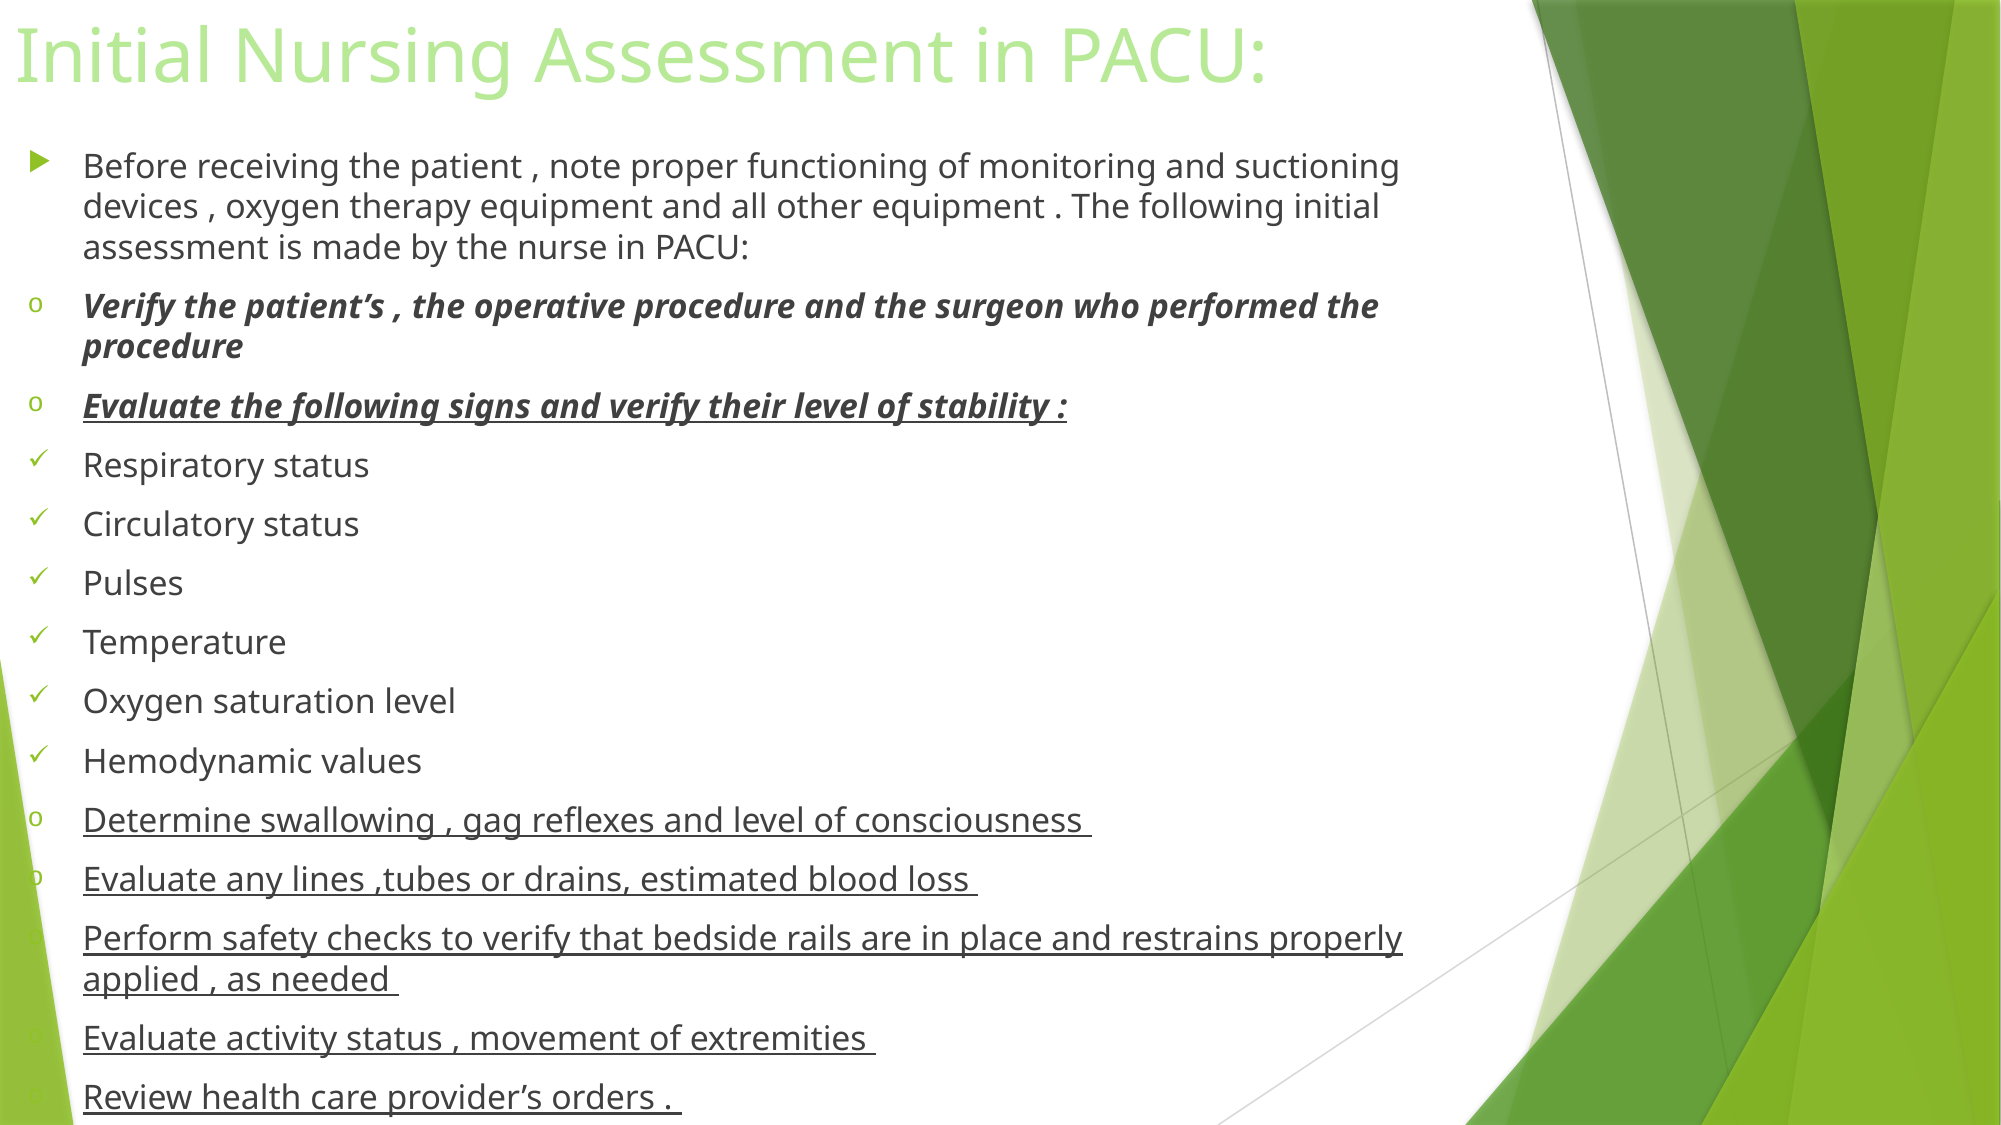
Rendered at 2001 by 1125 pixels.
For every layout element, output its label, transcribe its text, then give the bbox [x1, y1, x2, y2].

title Initial Nursing Assessment in PACU: [0, 0, 1522, 138]
list Before receiving the patient , note proper functioning of monitoring and suctioning devices , oxygen therapy equipment and all other equipment . The following initial assessment is made by the nurse in PACU: Verify the patient’s , the operative procedure and the surgeon who performed the procedure Evaluate the following signs and verify their level of stability : Respiratory status Circulatory status Pulses Temperature Oxygen saturation level Hemodynamic values Determine swallowing , gag reflexes and level of consciousness Evaluate any lines ,tubes or drains, estimated blood loss Perform safety checks to verify that bedside rails are in place and restrains properly applied , as needed Evaluate activity status , movement of extremities Review health care provider’s orders . [12, 137, 1522, 1125]
